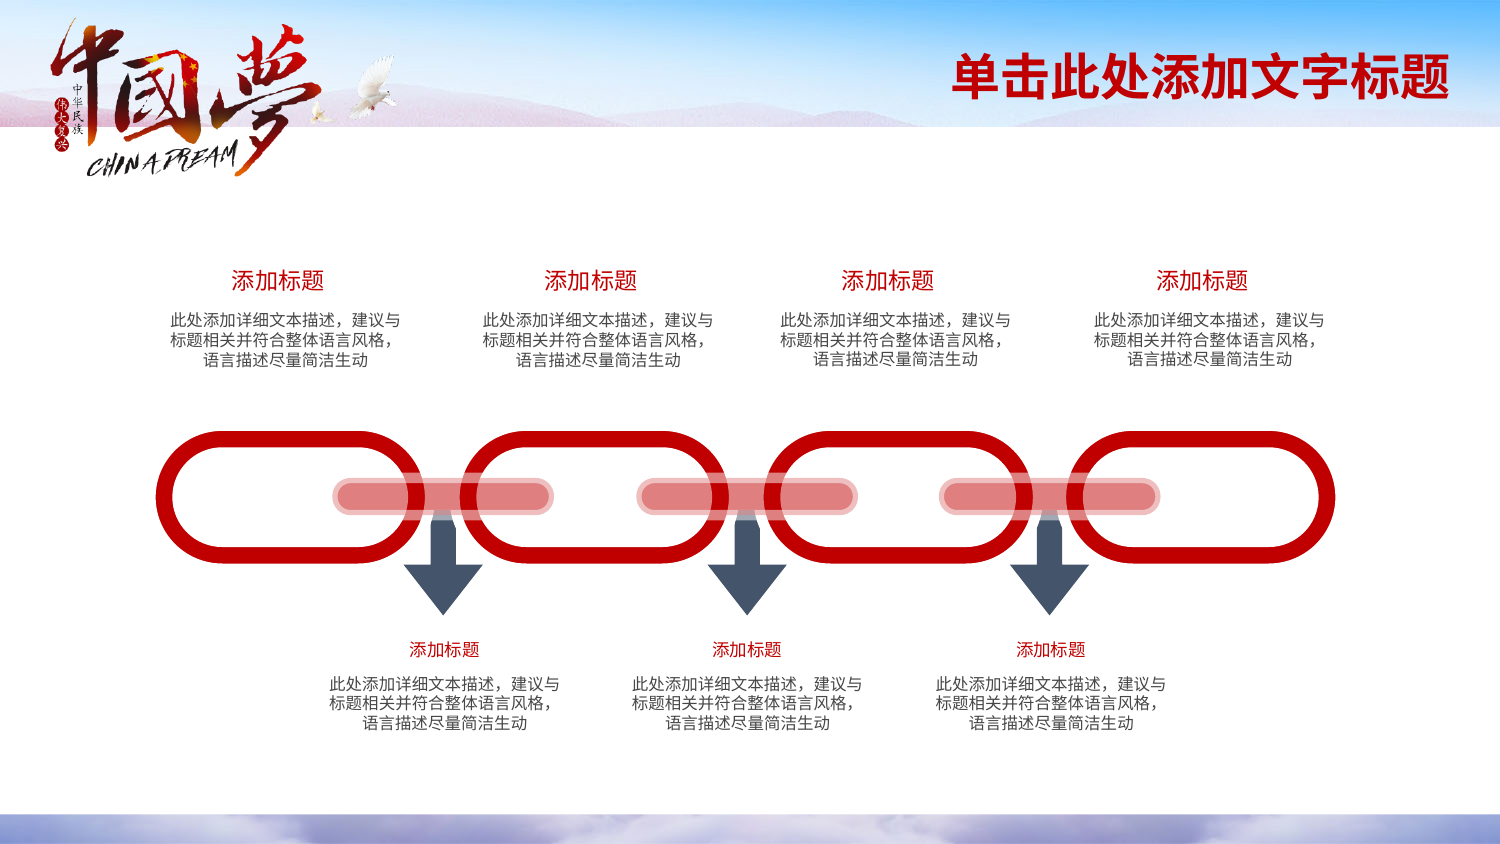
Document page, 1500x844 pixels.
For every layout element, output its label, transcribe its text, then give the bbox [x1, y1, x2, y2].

text_box 此处添加详细文本描述，建议与标题相关并符合整体语言风格，语言描述尽量简洁生动 [477, 310, 719, 370]
text_box 此处添加详细文本描述，建议与标题相关并符合整体语言风格，语言描述尽量简洁生动 [323, 673, 566, 733]
text_box 此处添加详细文本描述，建议与标题相关并符合整体语言风格，语言描述尽量简洁生动 [930, 673, 1172, 733]
text_box [636, 477, 859, 516]
text_box 添加标题 [150, 263, 407, 302]
text_box 添加标题 [954, 639, 1148, 661]
text_box 添加标题 [760, 262, 1017, 301]
text_box [760, 516, 1036, 569]
text_box [332, 477, 555, 516]
text_box [761, 425, 1036, 477]
text_box 此处添加详细文本描述，建议与标题相关并符合整体语言风格，语言描述尽量简洁生动 [774, 309, 1016, 370]
text_box 此处添加详细文本描述，建议与标题相关并符合整体语言风格，语言描述尽量简洁生动 [1088, 309, 1331, 370]
text_box [707, 516, 787, 616]
text_box 添加标题 [651, 639, 844, 661]
text_box 此处添加详细文本描述，建议与标题相关并符合整体语言风格，语言描述尽量简洁生动 [164, 310, 406, 370]
picture [0, 815, 1500, 844]
text_box [403, 516, 483, 616]
text_box 添加标题 [348, 639, 541, 661]
text_box [150, 425, 428, 569]
text_box 此处添加详细文本描述，建议与标题相关并符合整体语言风格，语言描述尽量简洁生动 [626, 673, 868, 733]
text_box [1063, 425, 1341, 569]
text_box [457, 425, 732, 477]
text_box 添加标题 [462, 263, 720, 302]
text_box [938, 477, 1161, 516]
text_box [457, 516, 732, 569]
text_box 添加标题 [1074, 262, 1331, 301]
text_box [1009, 516, 1090, 616]
picture [0, 0, 1500, 178]
